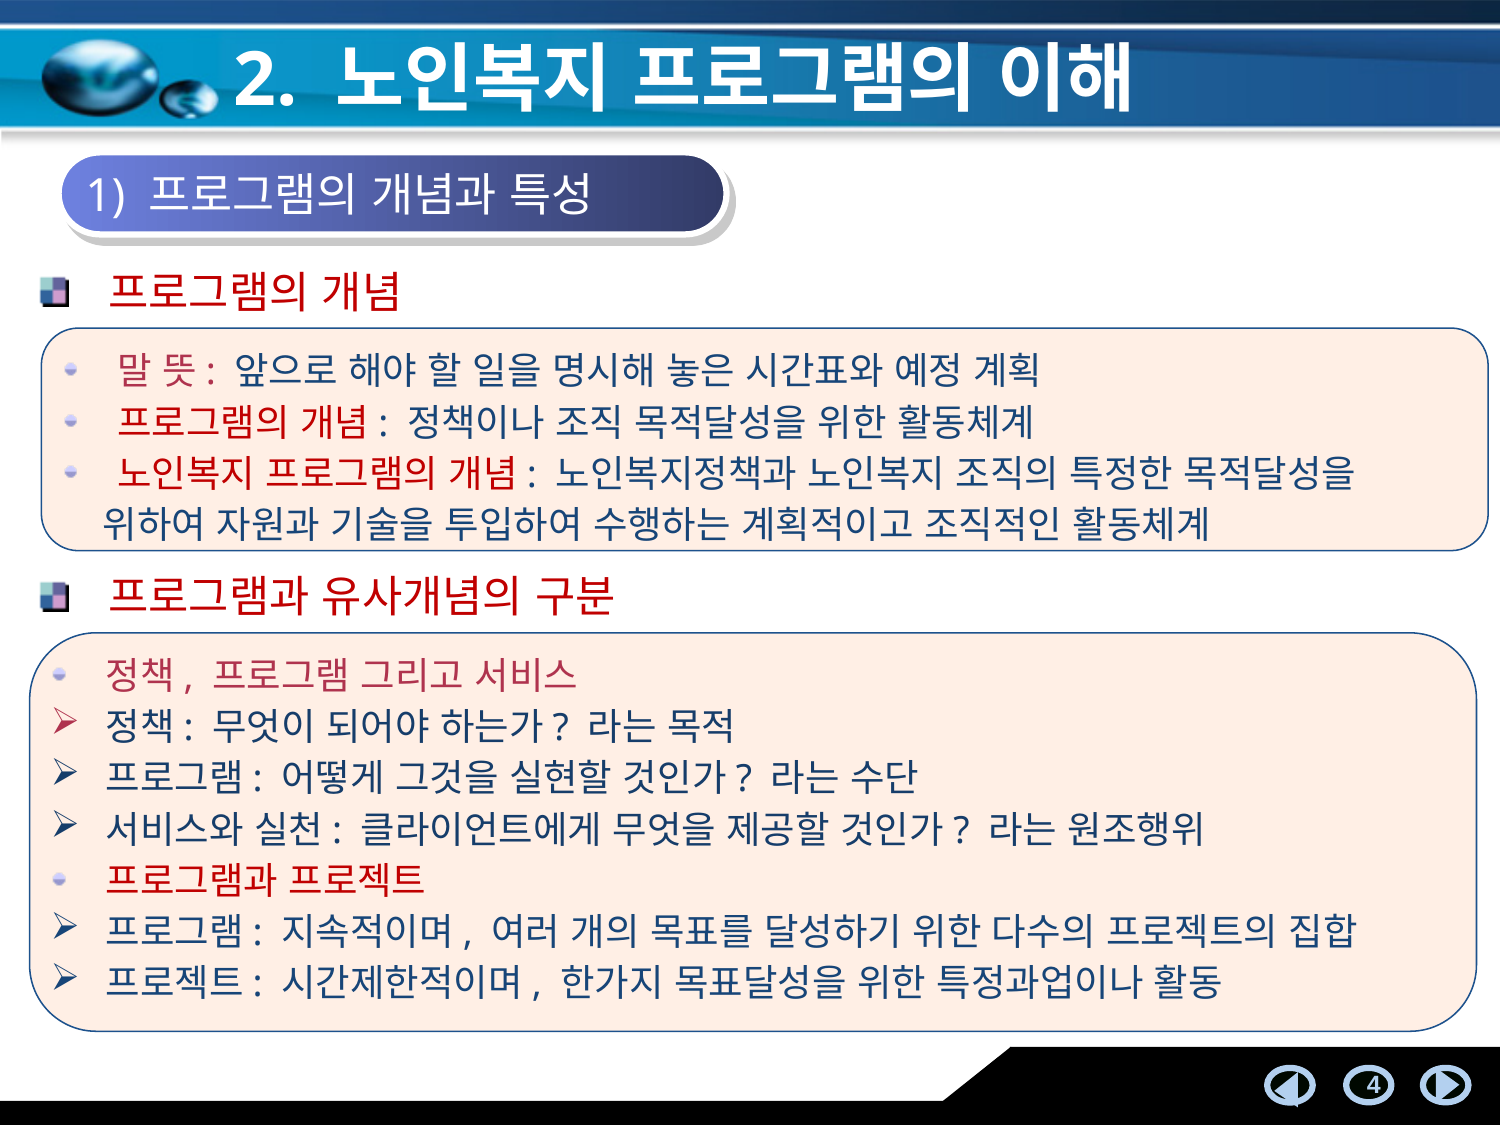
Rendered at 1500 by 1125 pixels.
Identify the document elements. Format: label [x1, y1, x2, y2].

text_box [0, 0, 1500, 1032]
